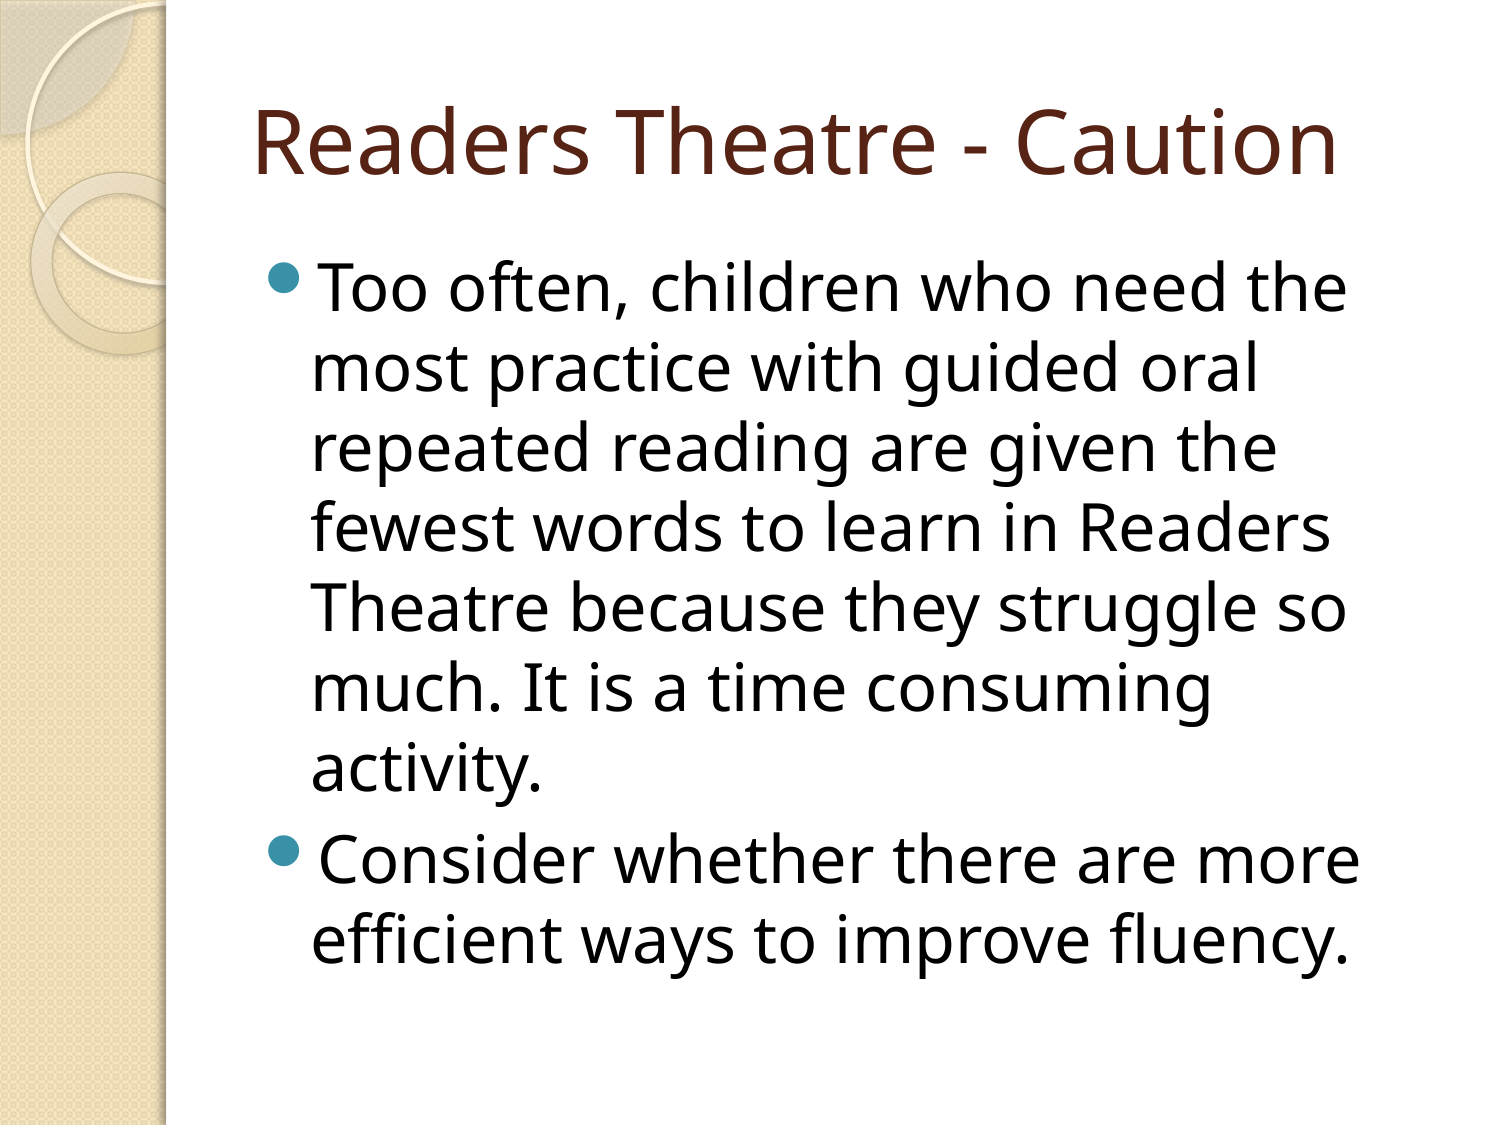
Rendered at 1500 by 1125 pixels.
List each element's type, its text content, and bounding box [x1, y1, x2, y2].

title Readers Theatre - Caution [235, 45, 1466, 233]
list Too often, children who need the most practice with guided oral repeated reading are given the fewest words to learn in Readers Theatre because they struggle so much. It is a time consuming activity. Consider whether there are more efficient ways to improve fluency. [235, 237, 1466, 1026]
